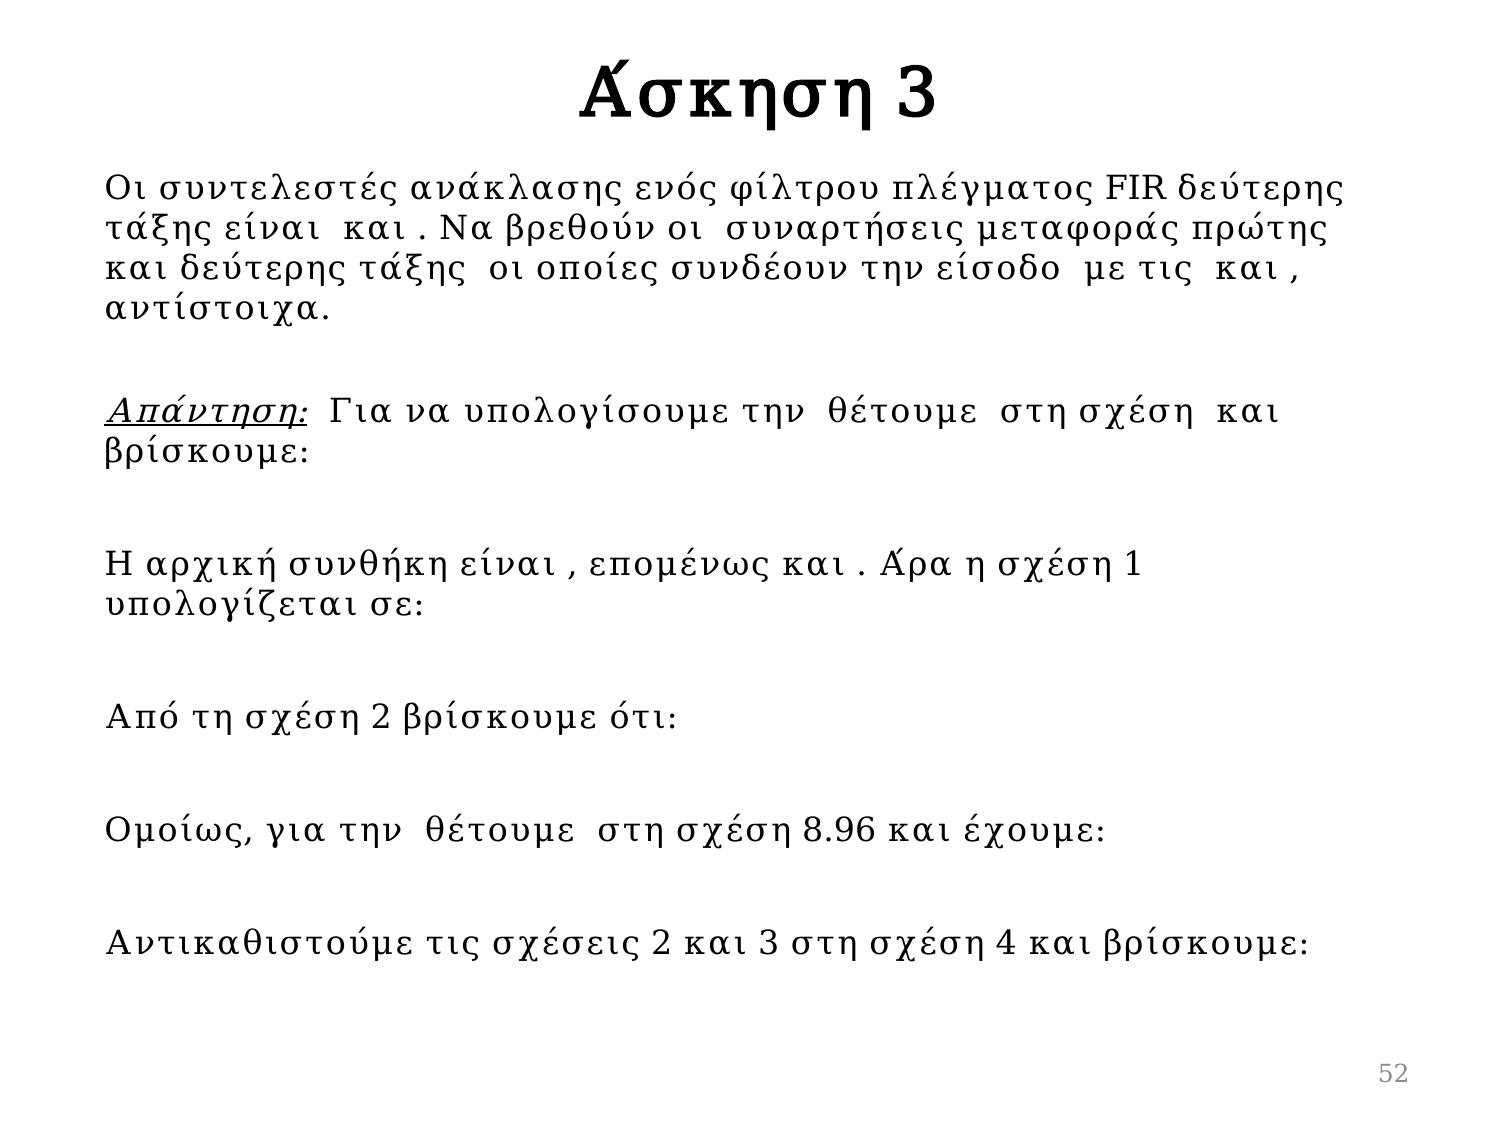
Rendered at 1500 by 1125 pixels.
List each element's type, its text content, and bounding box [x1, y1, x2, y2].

slide_number 52 [1222, 1042, 1425, 1103]
title Άσκηση 3 [88, 19, 1425, 159]
